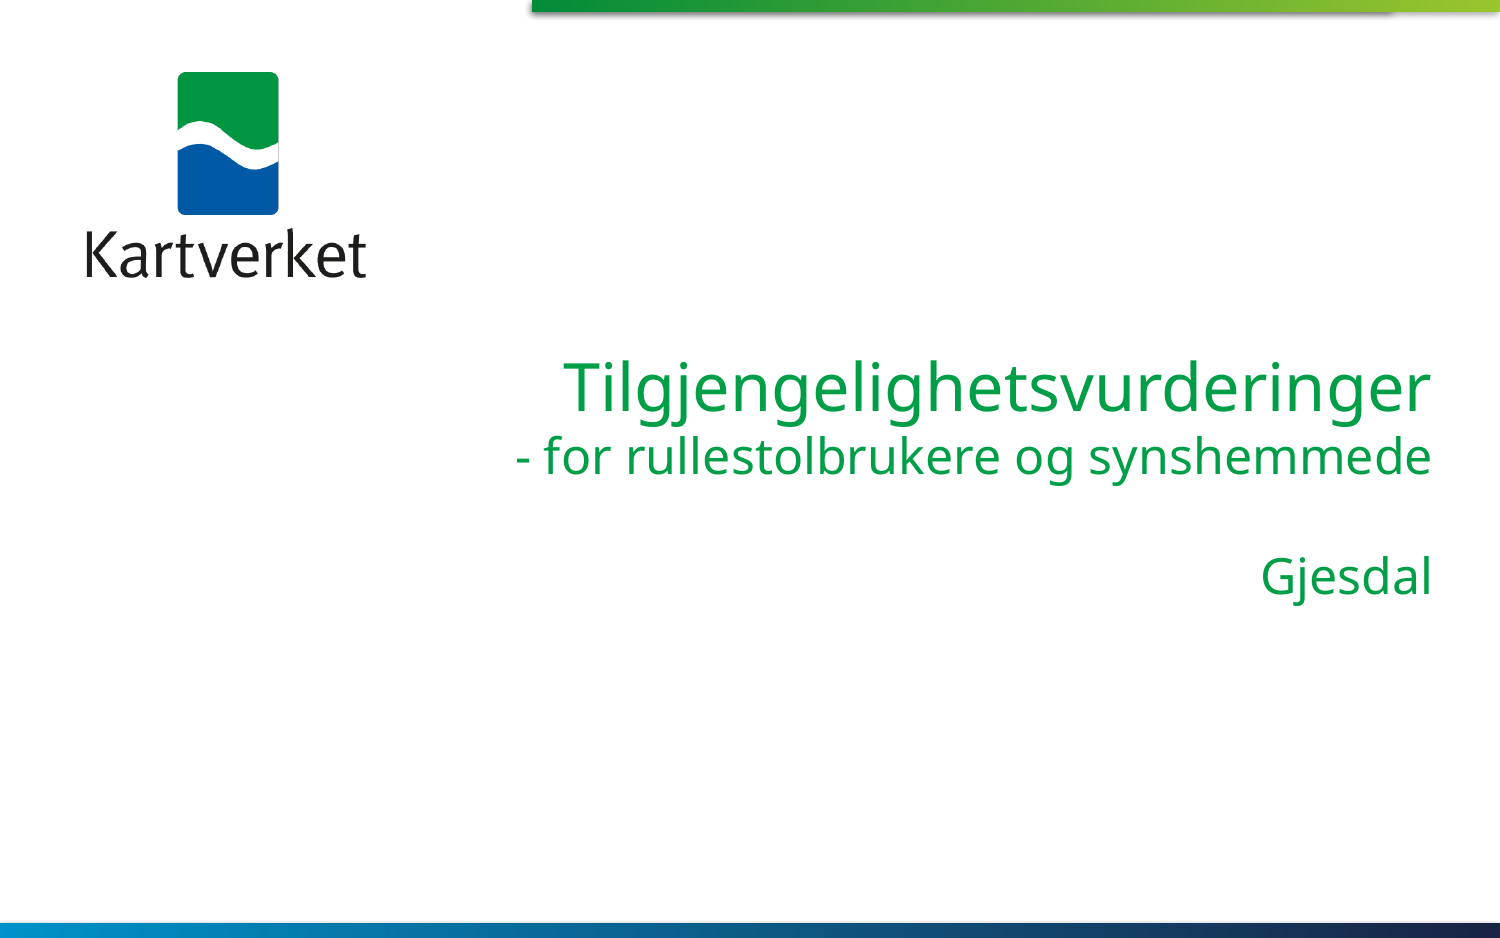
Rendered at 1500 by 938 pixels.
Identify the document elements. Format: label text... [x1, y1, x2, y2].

text_box Tilgjengelighetsvurderinger - for rullestolbrukere og synshemmede Gjesdal [66, 337, 1449, 613]
